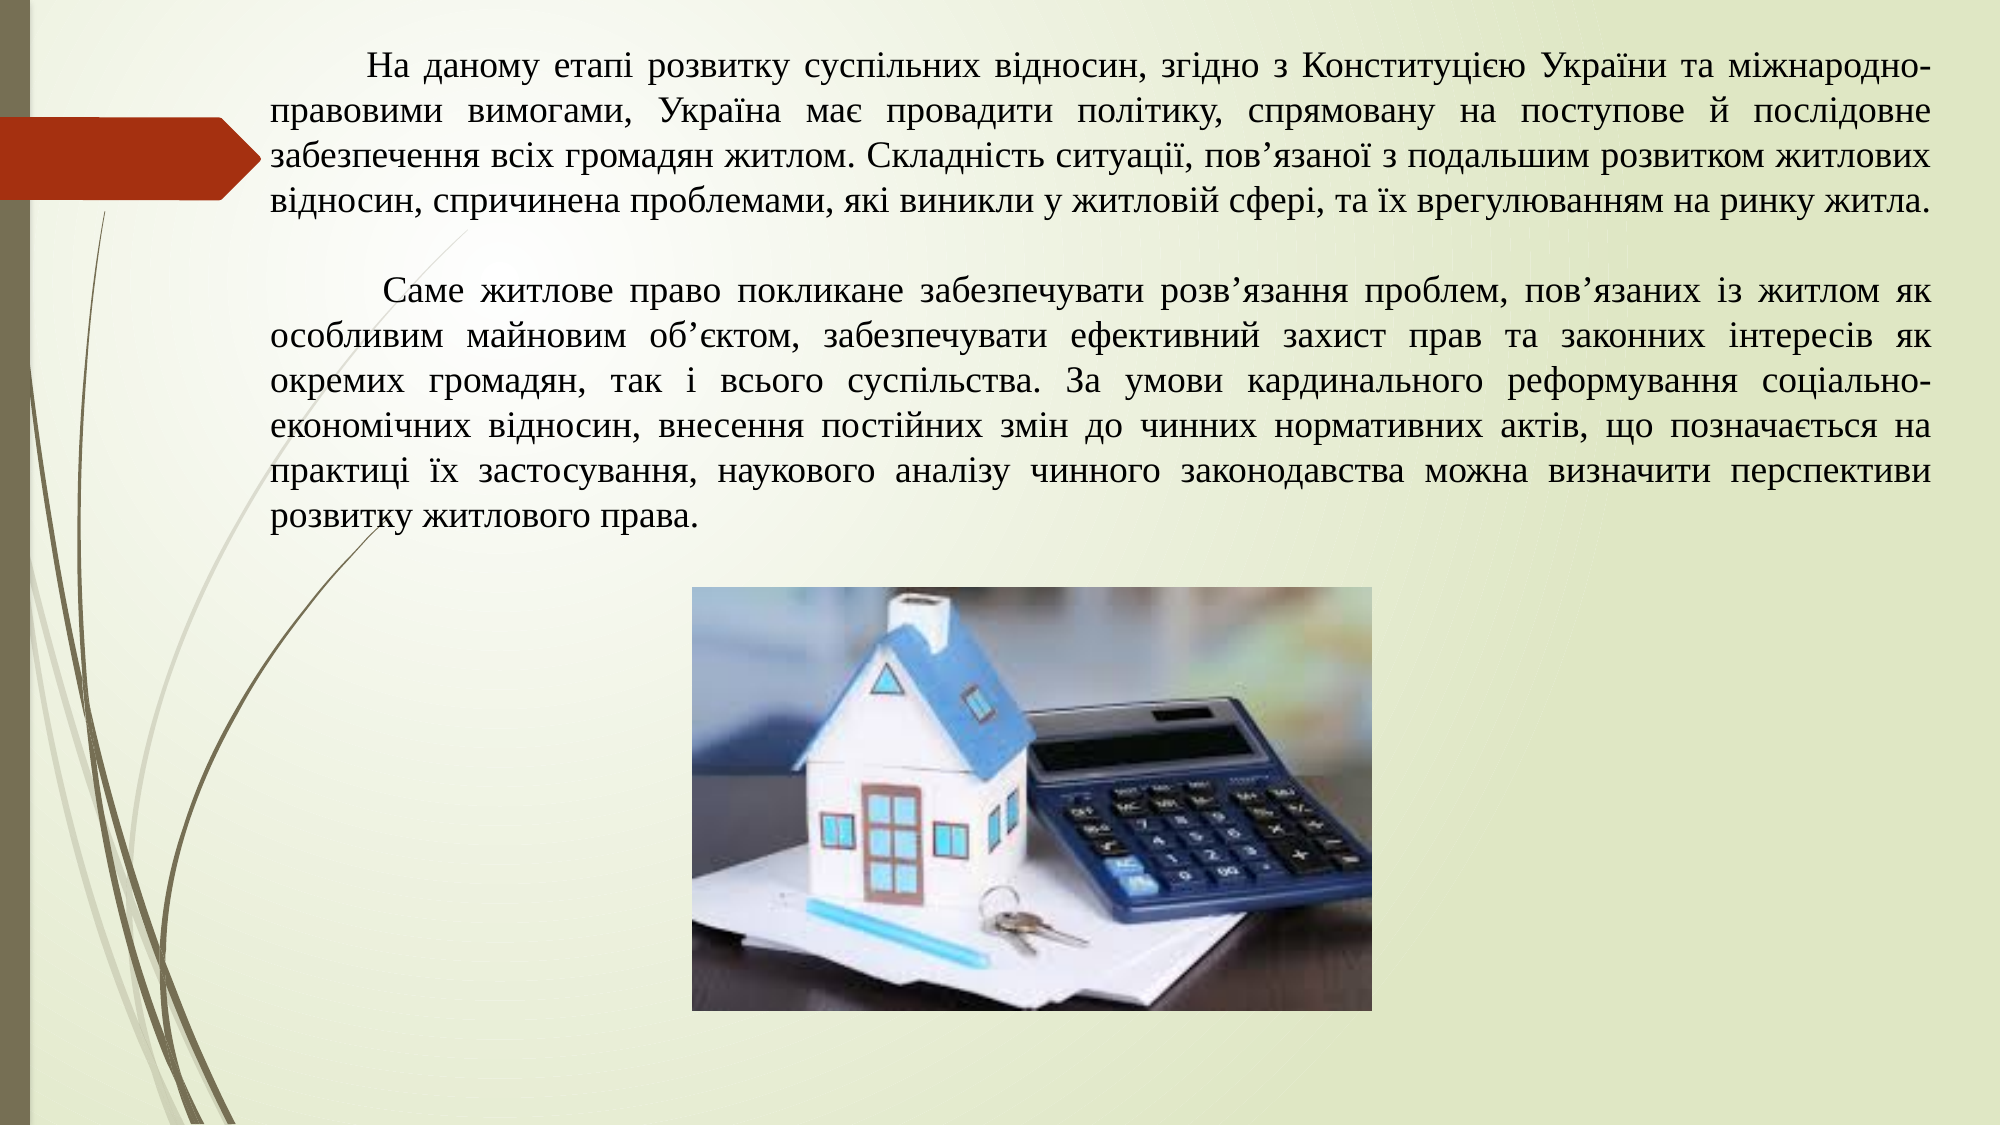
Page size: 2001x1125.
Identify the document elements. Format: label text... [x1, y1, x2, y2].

text_box На даному етапі розвитку суспільних відносин, згідно з Конституцією України та міжнародно-правовими вимогами, Україна має провадити політику, спрямовану на поступове й послідовне забезпечення всіх громадян житлом. Складність ситуації, пов’язаної з подальшим розвитком житлових відносин, спричинена проблемами, які виникли у житловій сфері, та їх врегулюванням на ринку житла. Саме житлове право покликане забезпечувати розв’язання проблем, пов’язаних із житлом як особливим майновим об’єктом, забезпечувати ефективний захист прав та законних інтересів як окремих громадян, так і всього суспільства. За умови кардинального реформування соціально-економічних відносин, внесення постійних змін до чинних нормативних актів, що позначається на практиці їх застосування, наукового аналізу чинного законодавства можна визначити перспективи розвитку житлового права. [255, 32, 1949, 543]
picture [692, 586, 1373, 1011]
